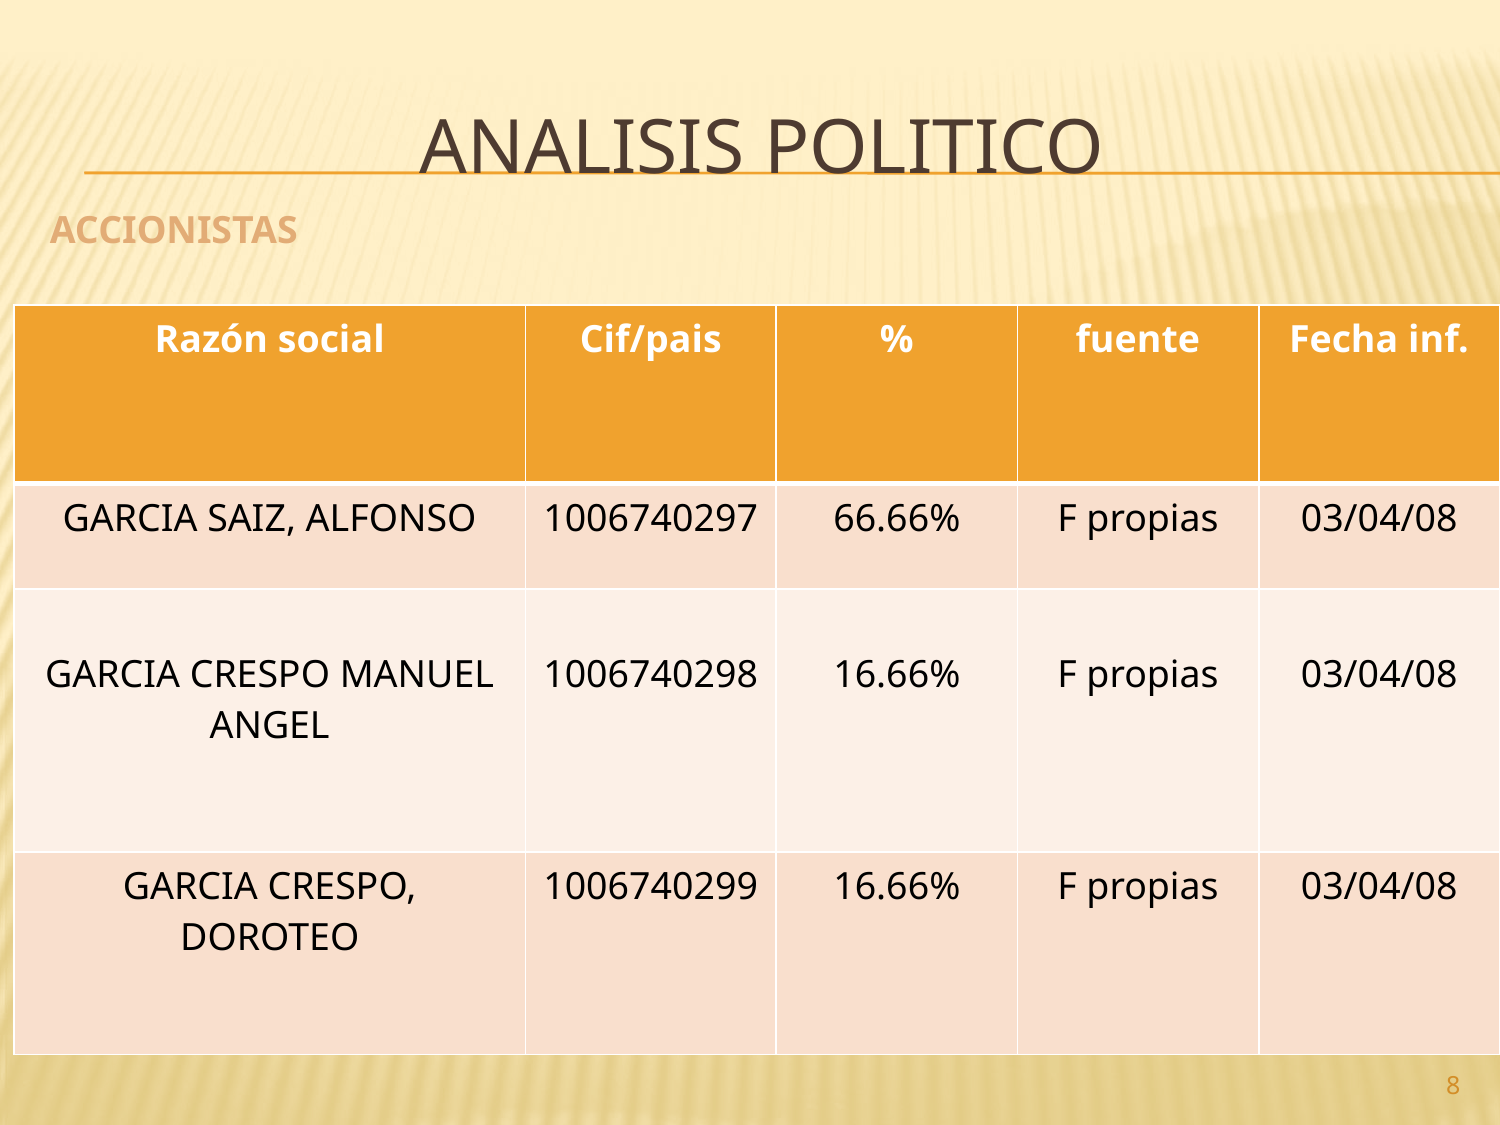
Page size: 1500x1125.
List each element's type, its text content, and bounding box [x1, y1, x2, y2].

slide_number 8 [1350, 1062, 1475, 1103]
table_header Fecha inf. [1260, 306, 1499, 481]
title ANALISIS POLITICO [49, 75, 1475, 213]
table_cell 16.66% [777, 590, 1017, 851]
table_cell F propias [1018, 486, 1258, 588]
table_cell F propias [1018, 853, 1258, 1054]
table_cell GARCIA CRESPO MANUEL ANGEL [15, 590, 525, 851]
table_cell 03/04/08 [1260, 853, 1499, 1054]
table_cell F propias [1018, 590, 1258, 851]
table_cell GARCIA CRESPO, DOROTEO [15, 853, 525, 1054]
text_box ACCIONISTAS [35, 199, 352, 259]
table_header Razón social [15, 306, 525, 481]
table_cell 03/04/08 [1260, 590, 1499, 851]
table_cell 66.66% [777, 486, 1017, 588]
table_cell 16.66% [777, 853, 1017, 1054]
table_cell 1006740299 [526, 853, 775, 1054]
table_cell GARCIA SAIZ, ALFONSO [15, 486, 525, 588]
table_cell 1006740298 [526, 590, 775, 851]
table_cell 03/04/08 [1260, 486, 1499, 588]
table_header fuente [1018, 306, 1258, 481]
table_header Cif/pais [526, 306, 775, 481]
table_cell 1006740297 [526, 486, 775, 588]
table_header % [777, 306, 1017, 481]
